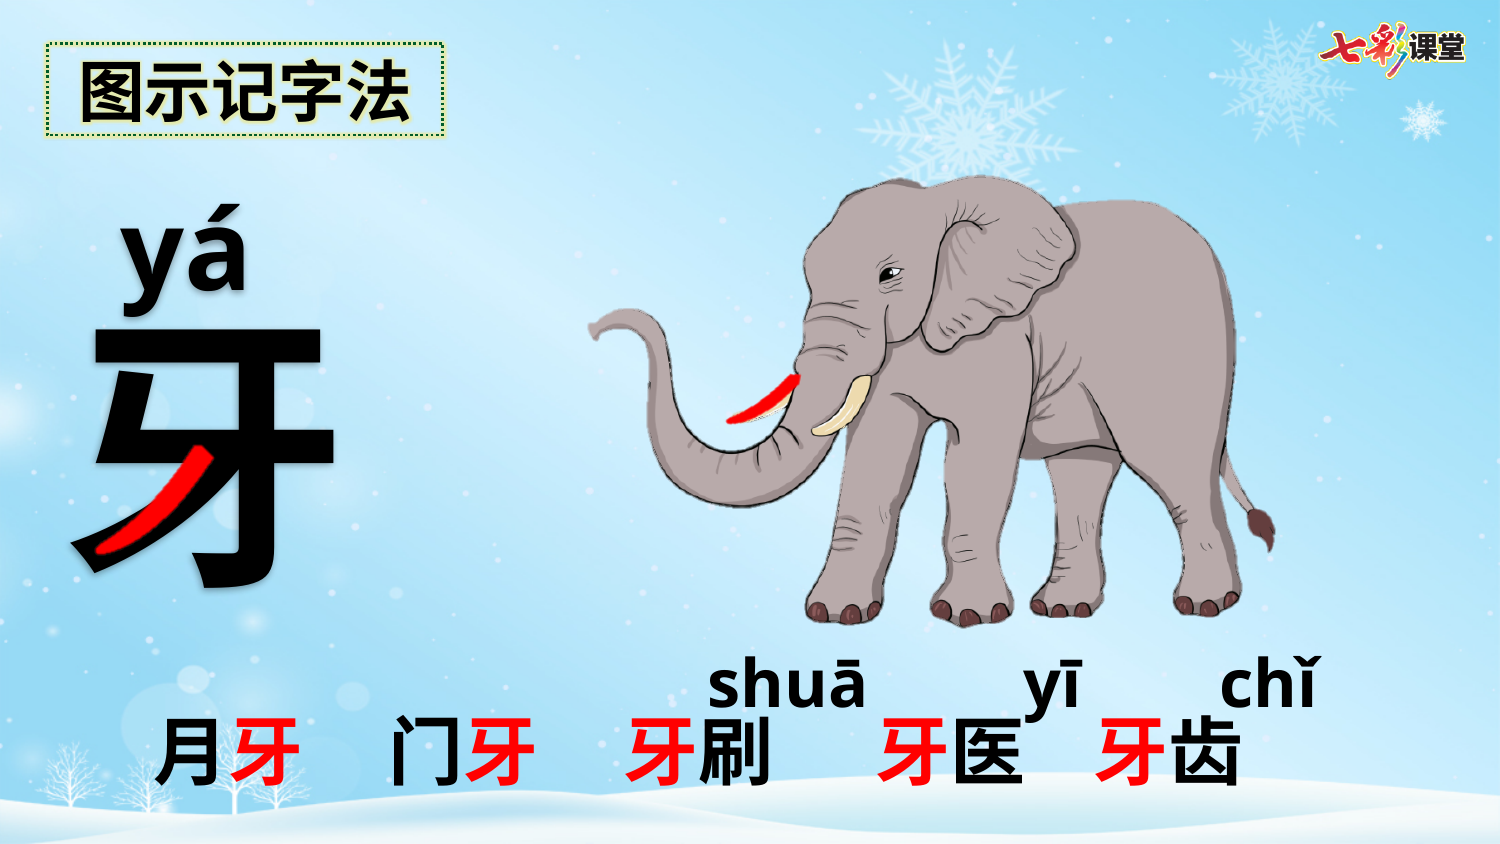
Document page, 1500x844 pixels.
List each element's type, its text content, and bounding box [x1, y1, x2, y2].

text_box yá 牙 [28, 166, 397, 652]
picture [77, 386, 280, 601]
text_box 图示记字法 [47, 43, 443, 135]
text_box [138, 632, 1500, 804]
picture [0, 0, 1500, 844]
